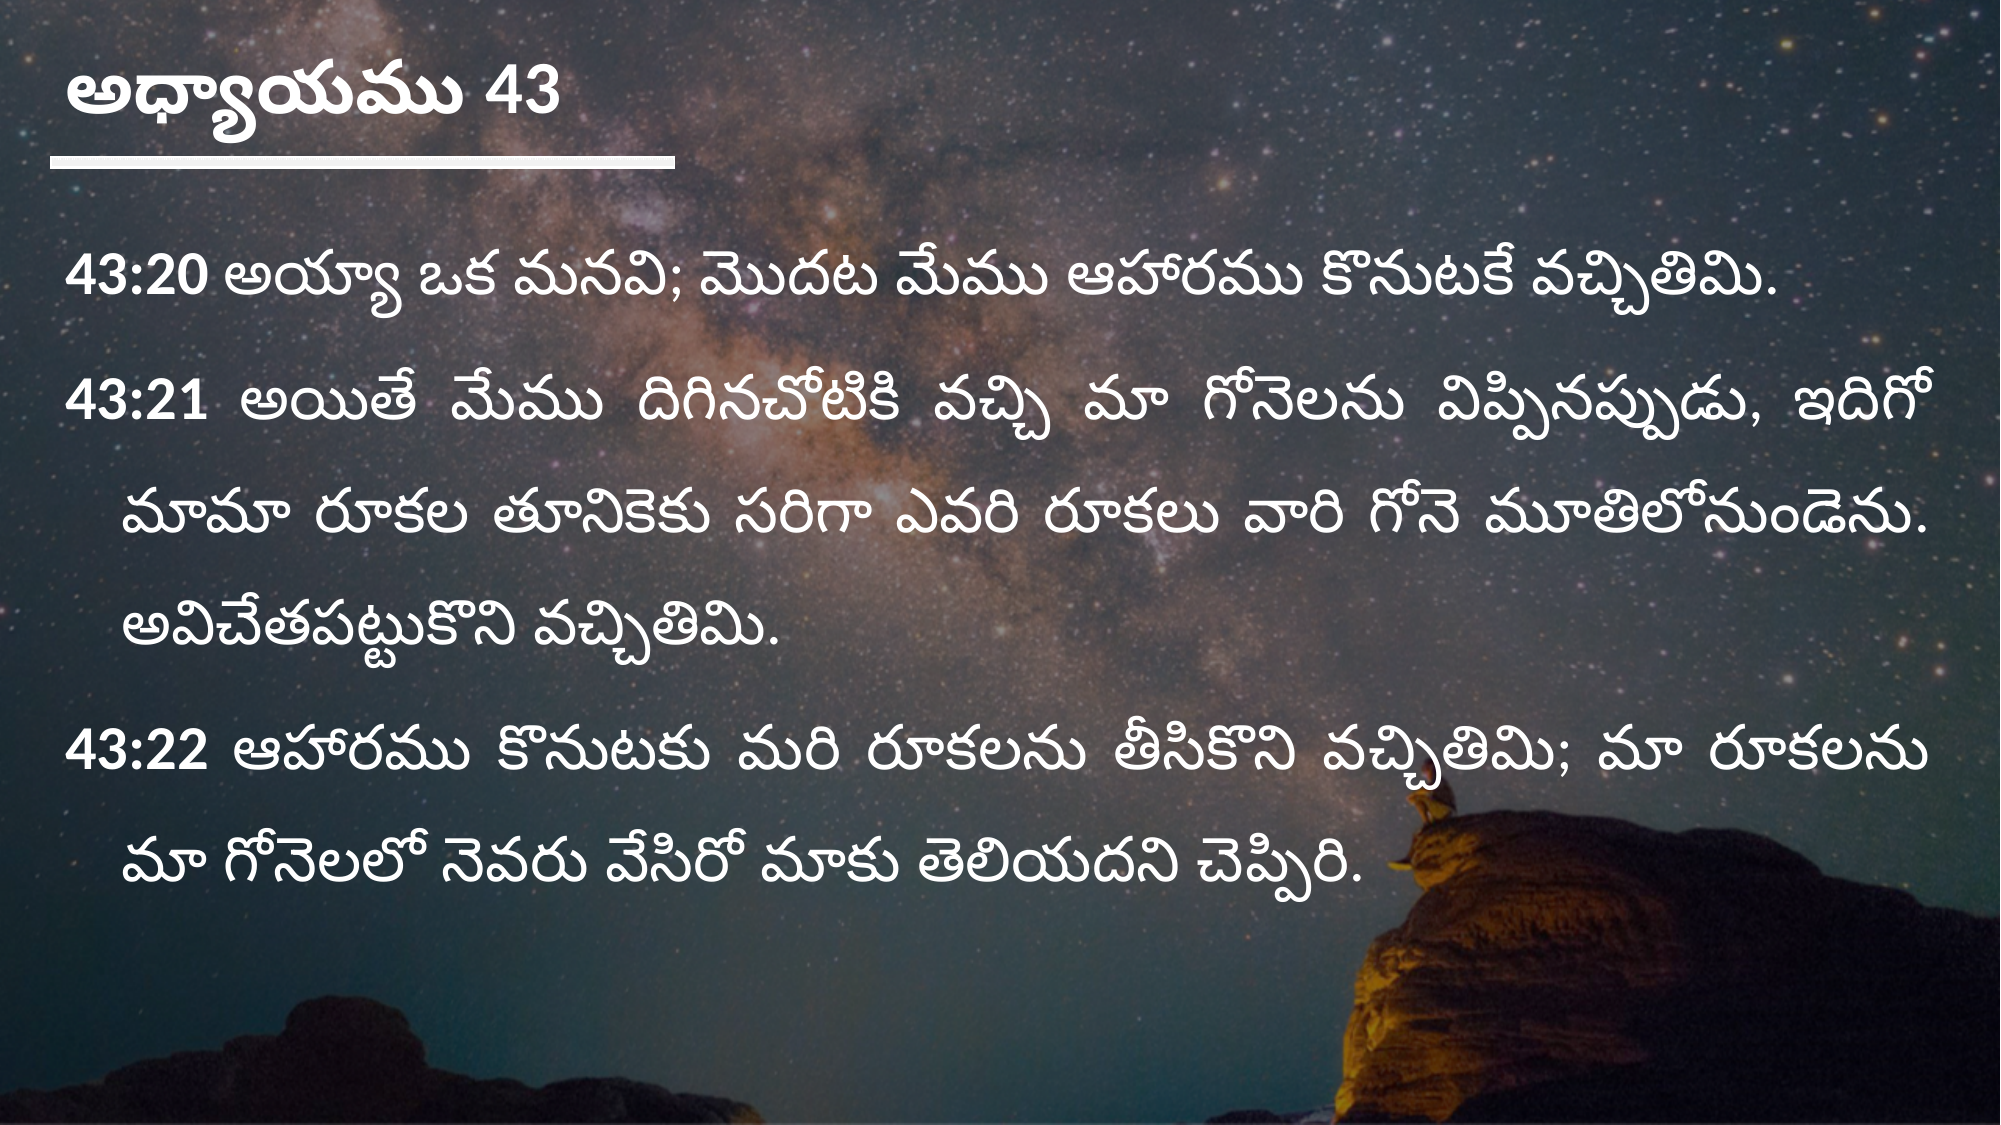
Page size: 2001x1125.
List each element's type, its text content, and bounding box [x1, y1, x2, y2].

picture [0, 0, 2000, 1125]
list 43:20 అయ్యా ఒక మనవి; మొదట మేము ఆహారము కొనుటకే వచ్చితివిు. 43:21 అయితే మేము దిగినచోటికి వచ్చి మా గోనెలను విప్పినప్పుడు, ఇదిగో మామా రూకల తూనికెకు సరిగా ఎవరి రూకలు వారి గోనె మూతిలోనుండెను. అవిచేతపట్టుకొని వచ్చితివిు. 43:22 ఆహారము కొనుటకు మరి రూకలను తీసికొని వచ్చితివిు; మా రూకలను మా గోనెలలో నెవరు వేసిరో మాకు తెలియదని చెప్పిరి. [50, 187, 1946, 1063]
title అధ్యాయము 43 [50, 0, 1925, 167]
